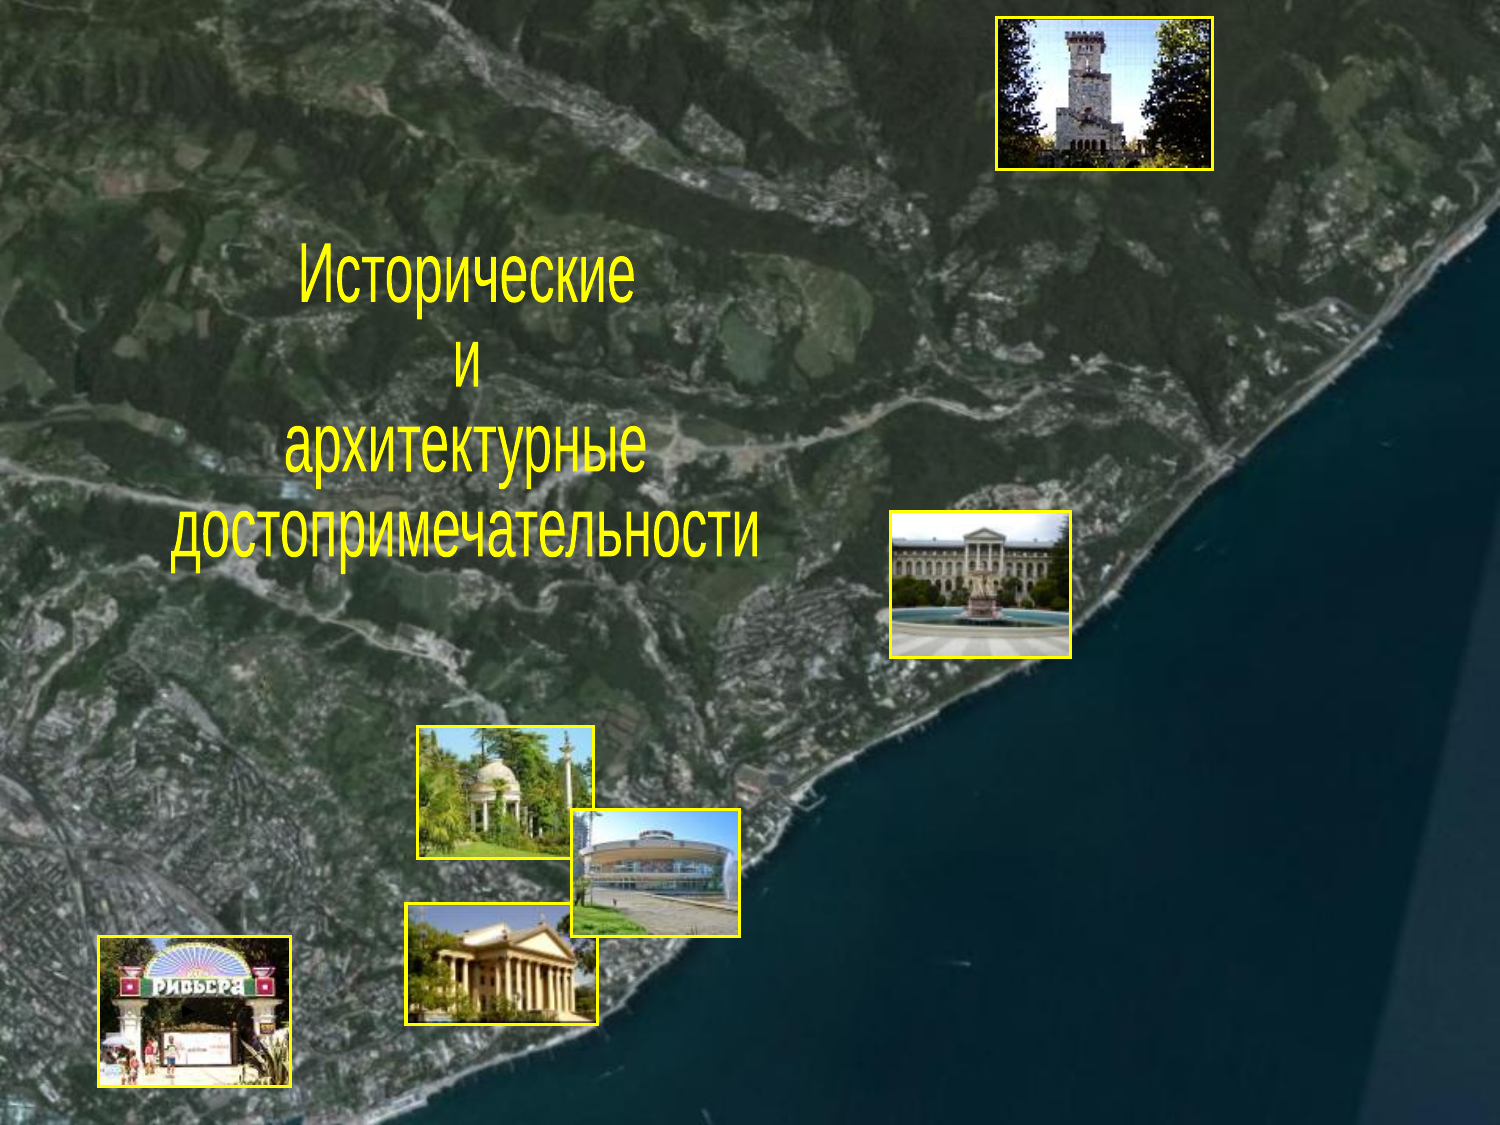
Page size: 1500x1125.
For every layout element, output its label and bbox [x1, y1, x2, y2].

picture [407, 727, 739, 1024]
list [0, 0, 1500, 1125]
picture [997, 18, 1211, 169]
picture [891, 512, 1070, 656]
picture [100, 938, 290, 1086]
